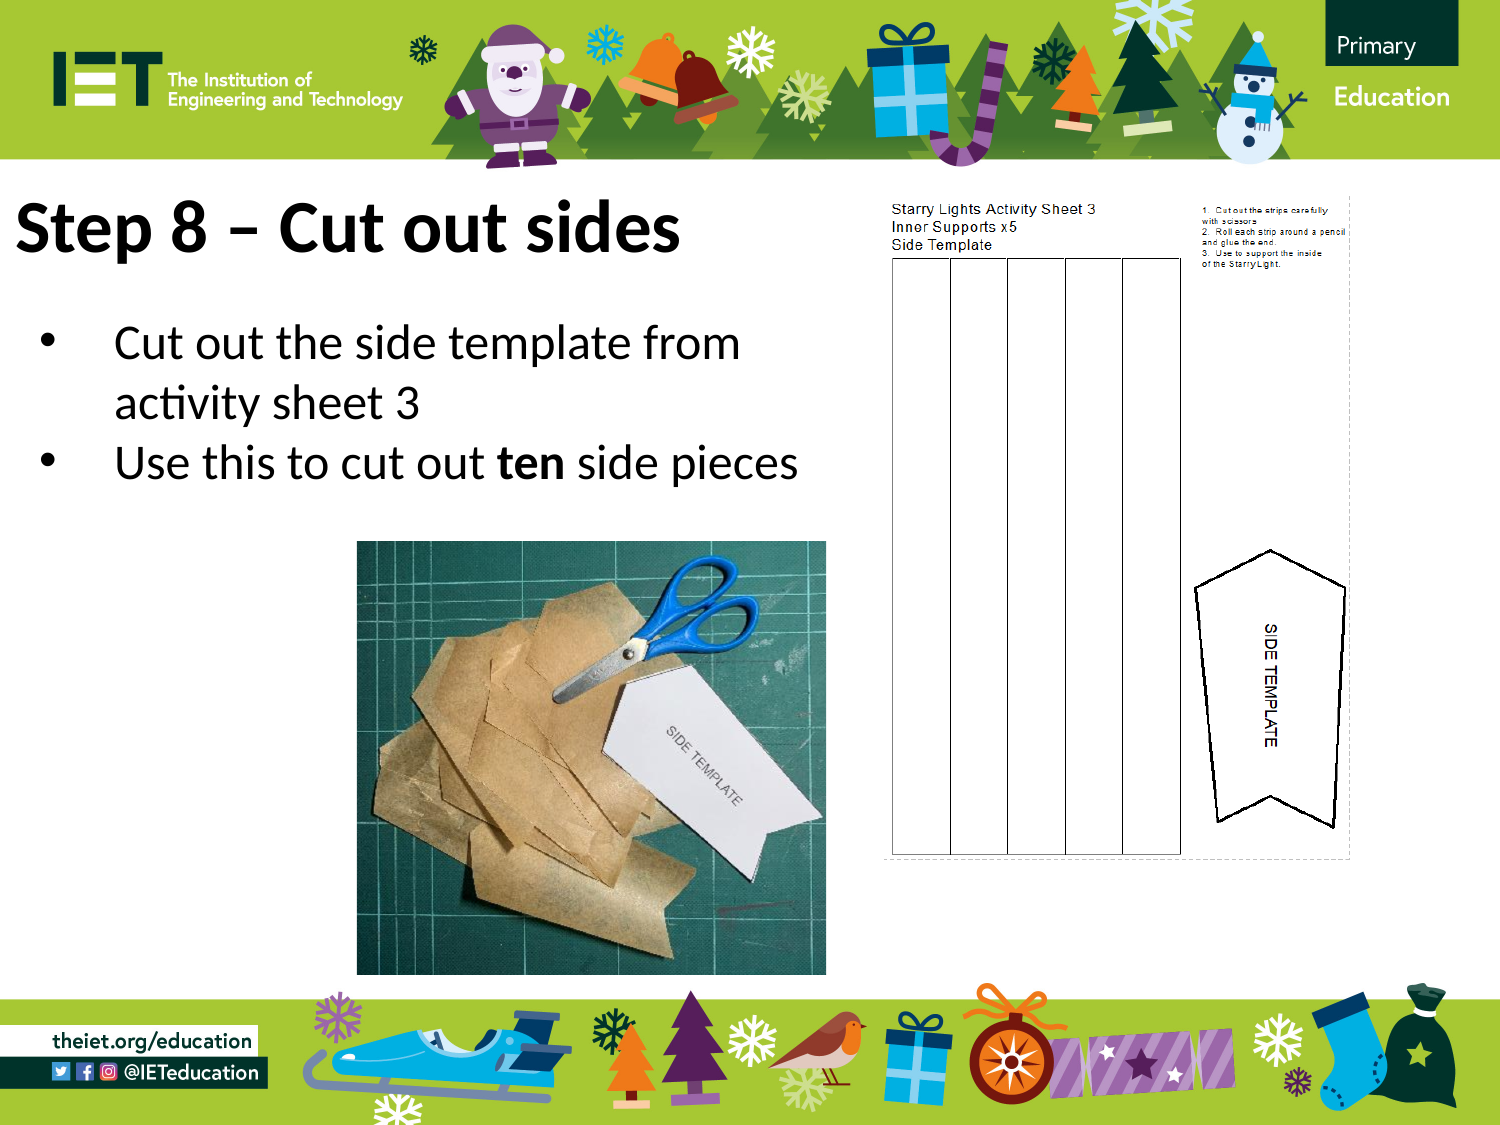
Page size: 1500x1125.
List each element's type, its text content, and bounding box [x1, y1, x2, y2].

text_box Step 8 – Cut out sides [0, 180, 1309, 287]
picture [0, 0, 1500, 1125]
text_box Cut out the side template from activity sheet 3 Use this to cut out ten side pieces [24, 302, 849, 557]
